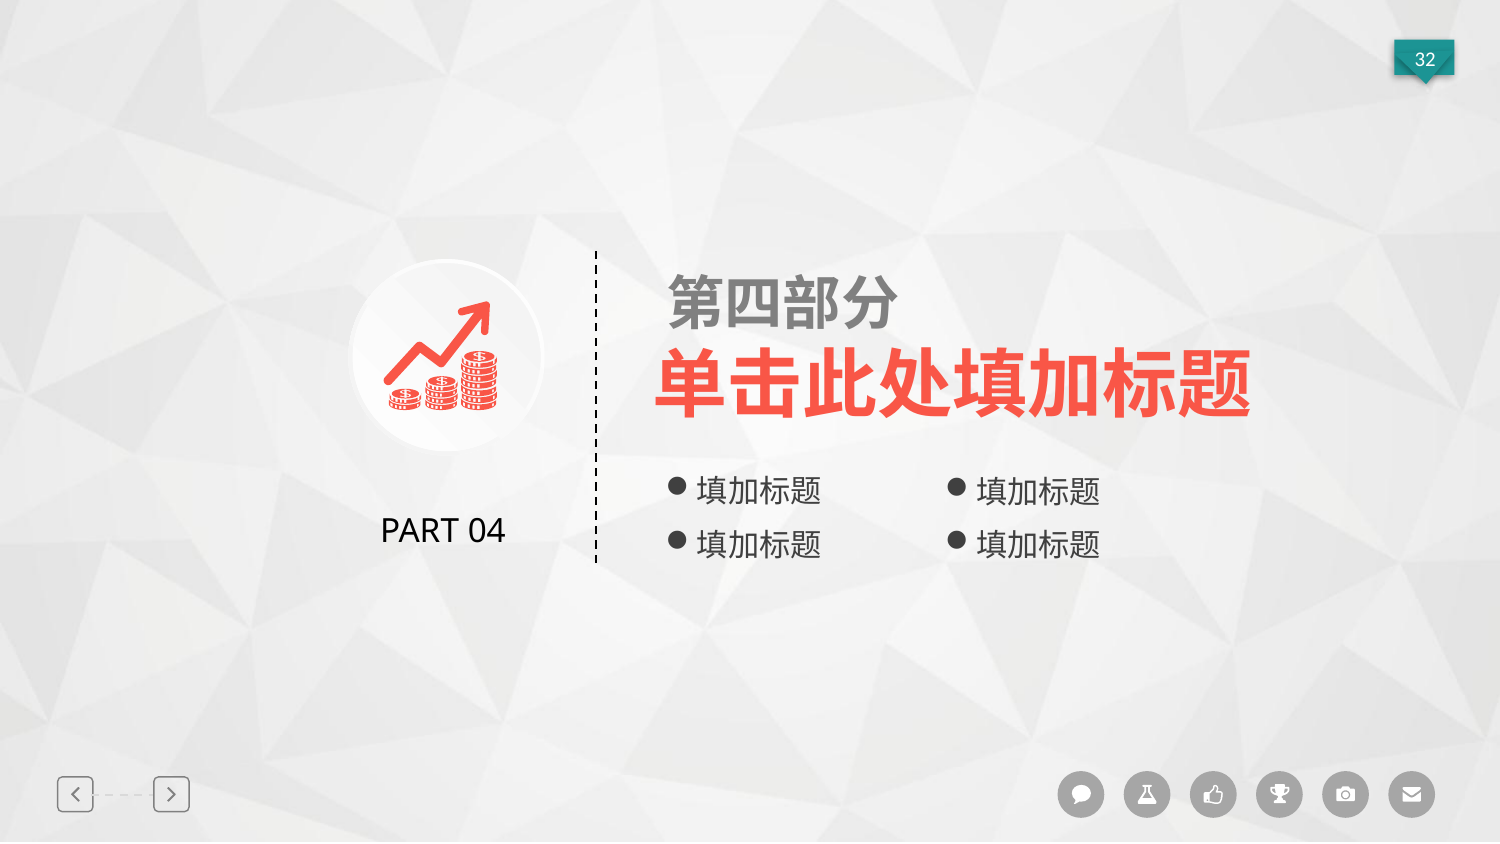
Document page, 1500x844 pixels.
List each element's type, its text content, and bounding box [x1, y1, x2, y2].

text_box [348, 258, 545, 456]
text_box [1189, 770, 1237, 819]
picture [0, 0, 1500, 842]
text_box PART 04 [380, 508, 529, 549]
text_box 第四部分 单击此处填加标题 [637, 259, 1268, 434]
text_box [1321, 770, 1370, 819]
text_box 填加标题 [665, 471, 996, 510]
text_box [1057, 770, 1105, 819]
text_box 填加标题 [945, 525, 1275, 564]
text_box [1123, 770, 1171, 819]
text_box 填加标题 [945, 472, 1275, 510]
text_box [1388, 770, 1436, 819]
text_box 填加标题 [665, 525, 945, 563]
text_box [1255, 770, 1304, 819]
